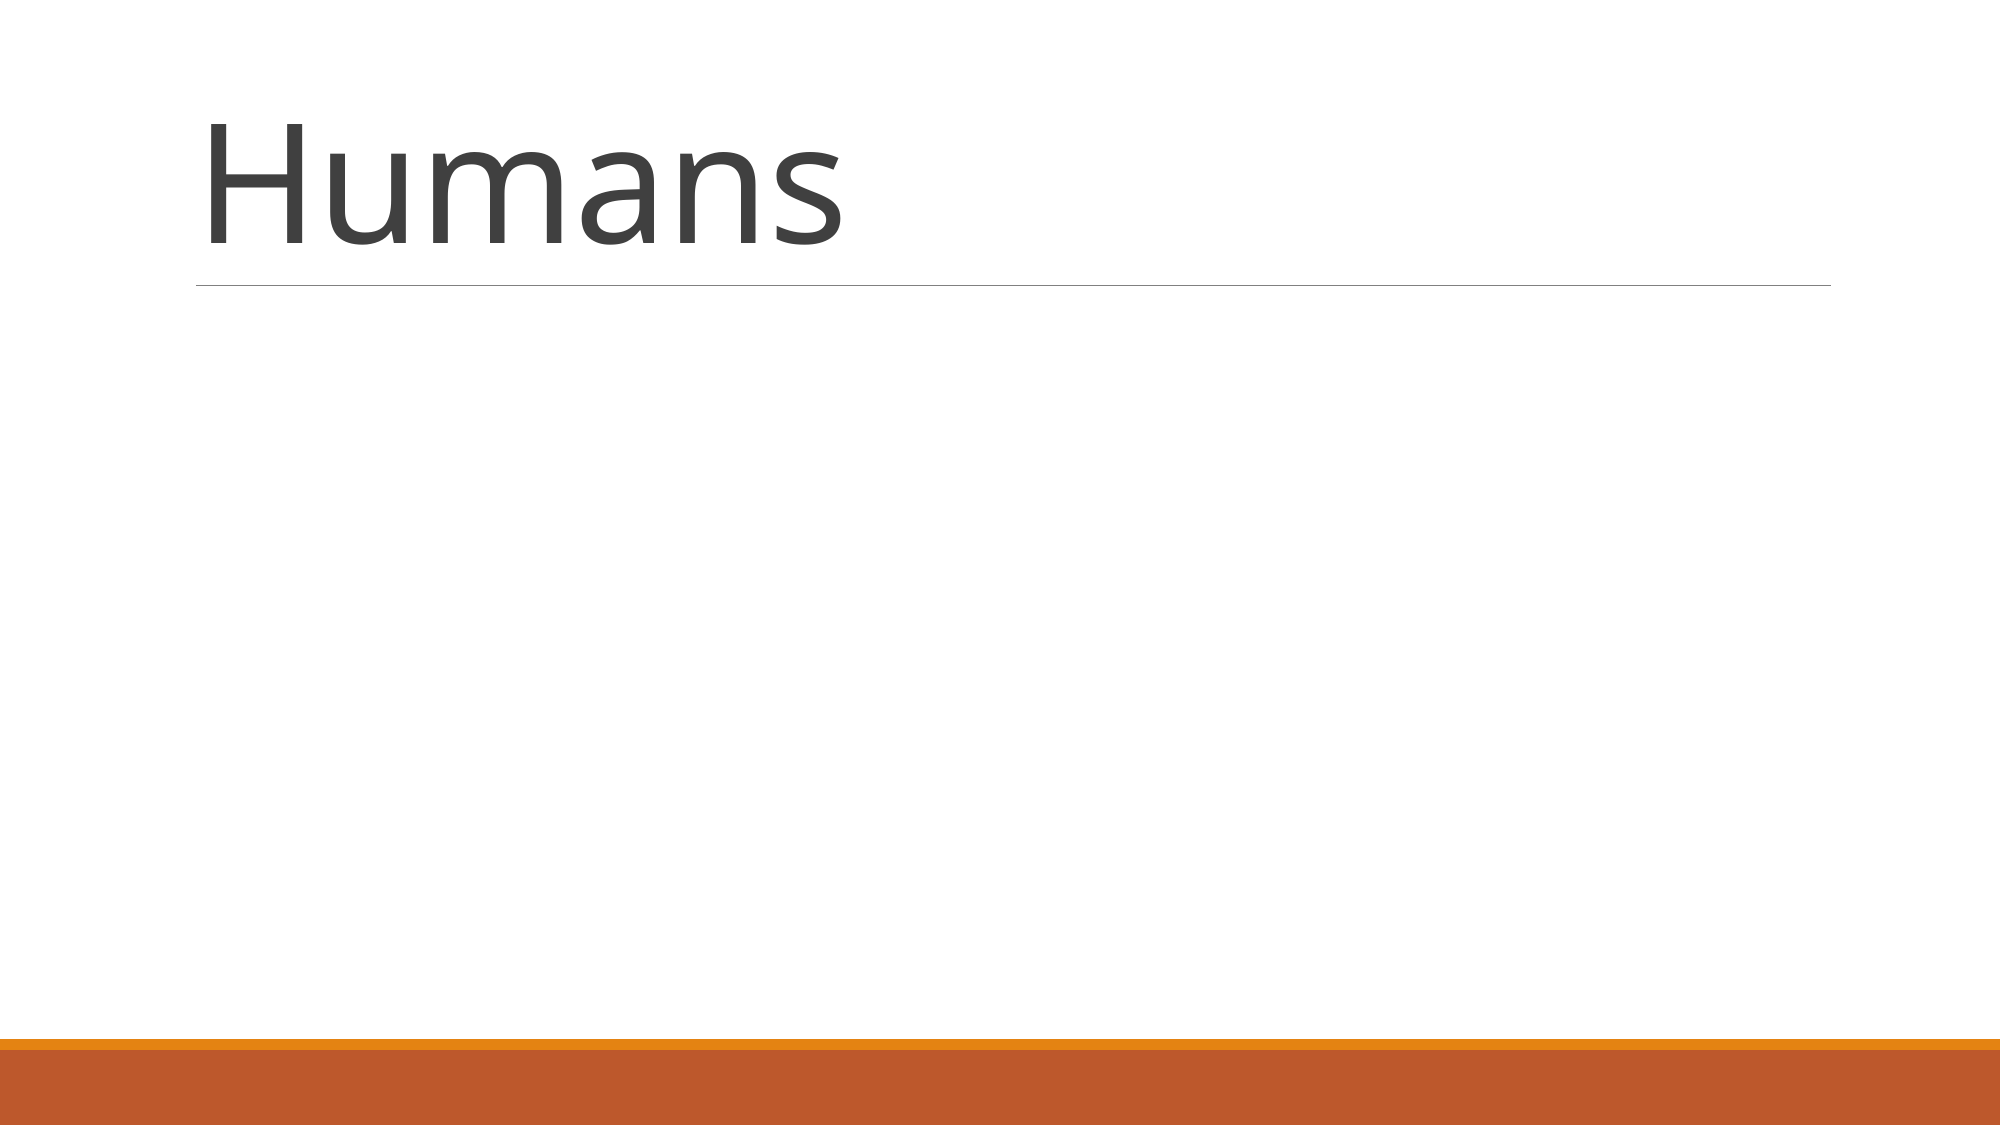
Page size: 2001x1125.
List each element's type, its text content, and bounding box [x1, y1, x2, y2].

title Humans [180, 47, 1830, 285]
